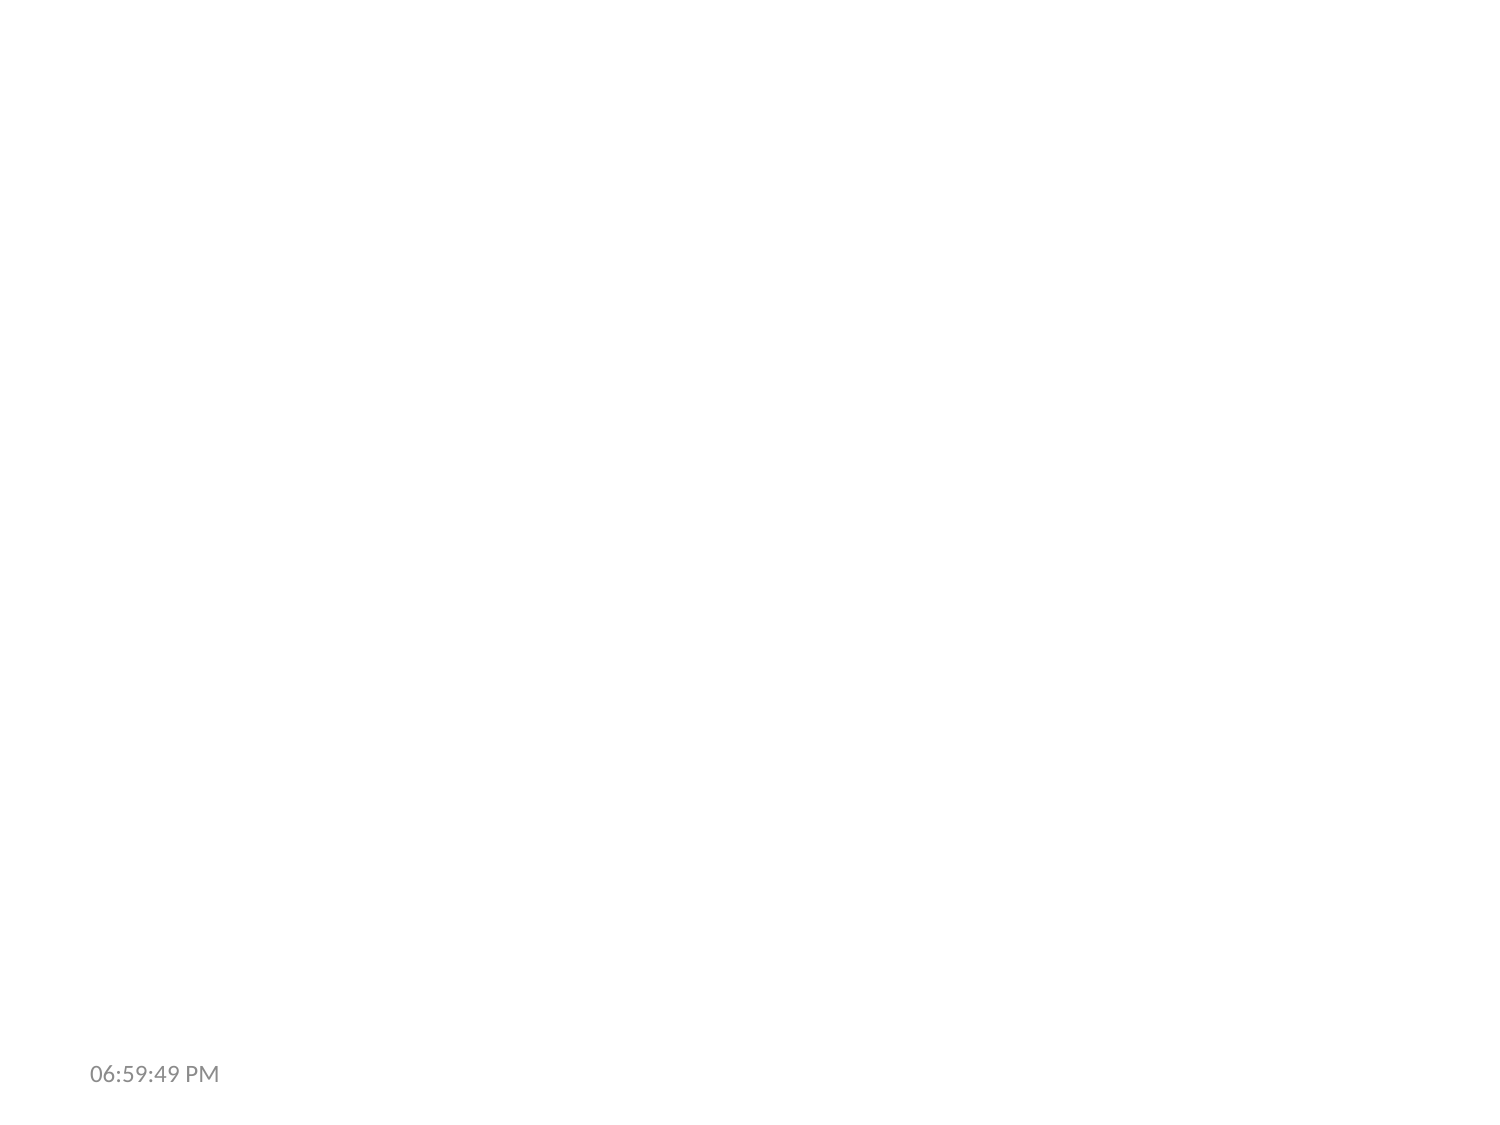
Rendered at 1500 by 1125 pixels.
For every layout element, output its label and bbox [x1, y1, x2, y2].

slide_number [75, 1042, 425, 1103]
